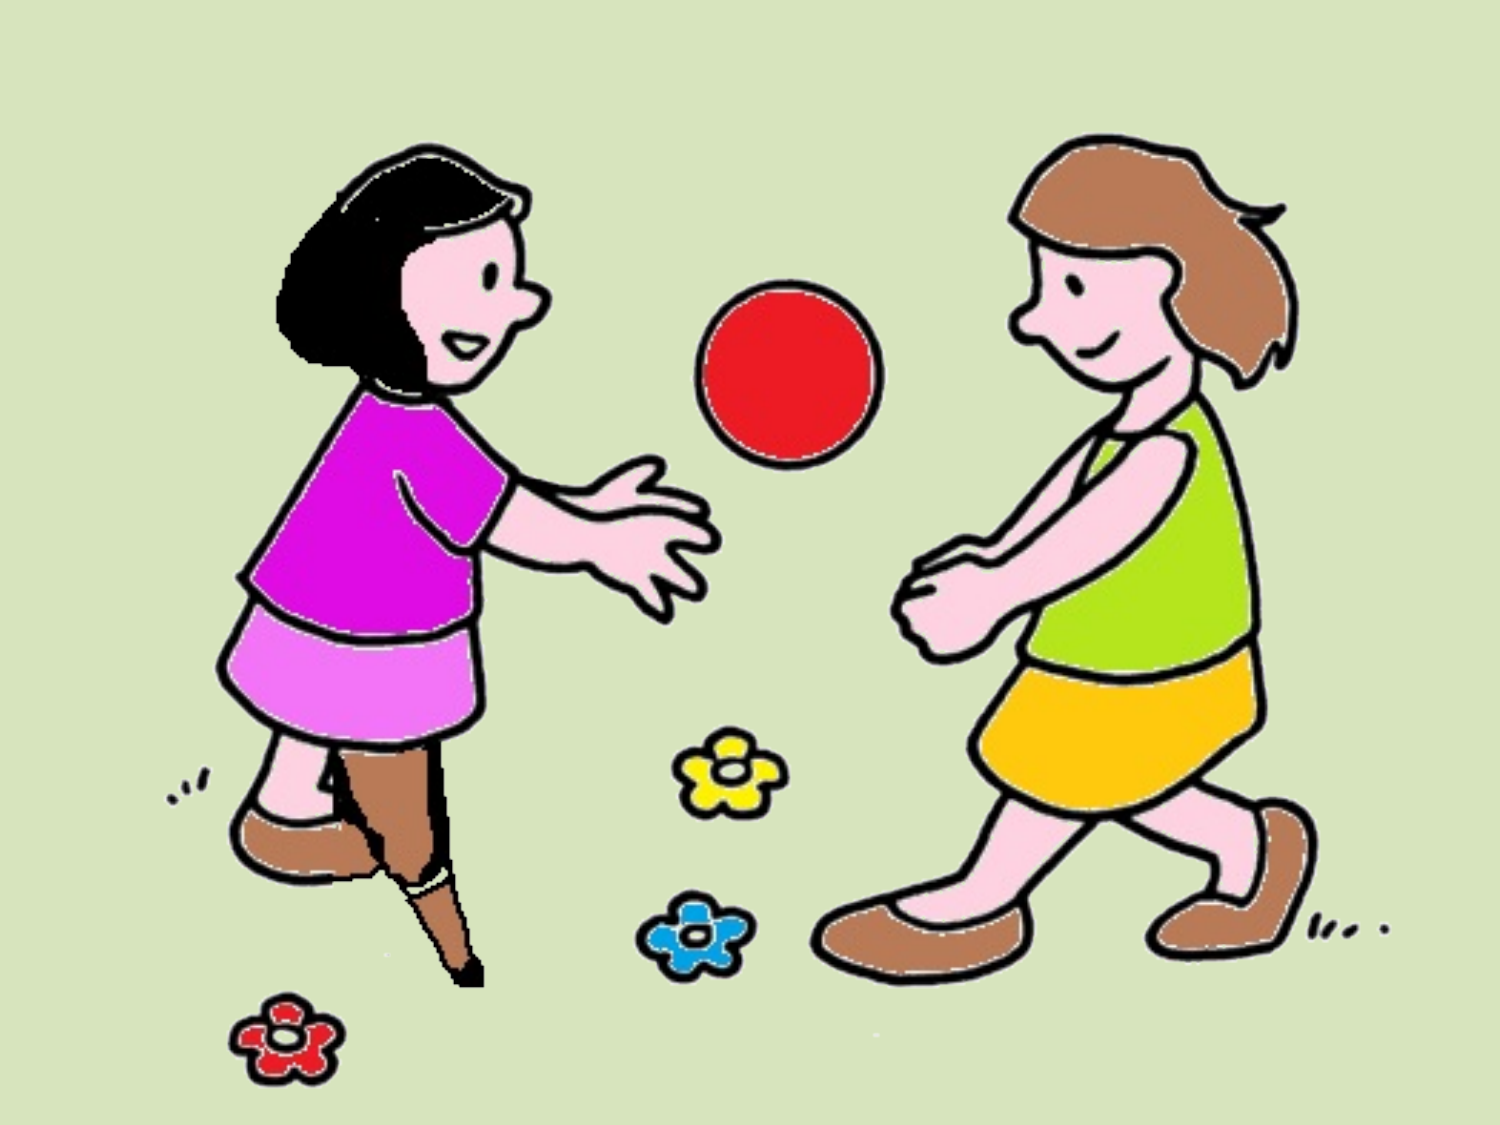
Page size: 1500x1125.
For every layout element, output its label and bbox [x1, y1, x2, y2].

picture [85, 116, 1415, 1109]
